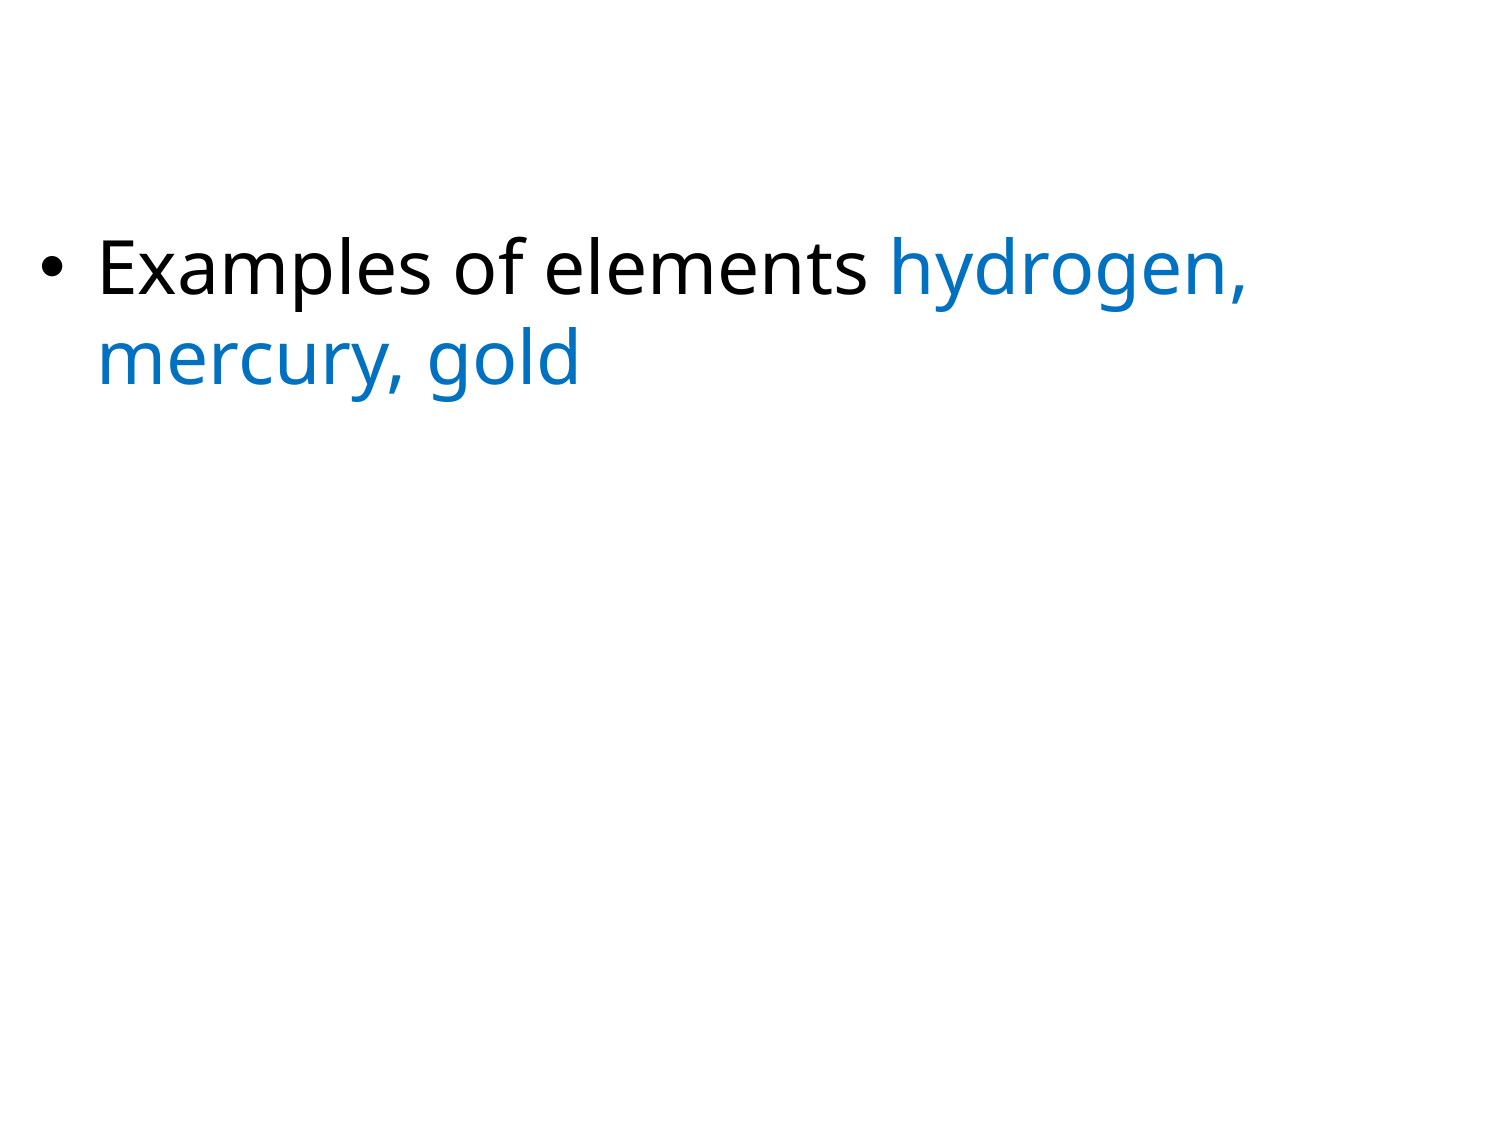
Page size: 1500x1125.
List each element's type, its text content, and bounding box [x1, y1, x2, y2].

list Examples of elements hydrogen, mercury, gold [24, 212, 1450, 955]
